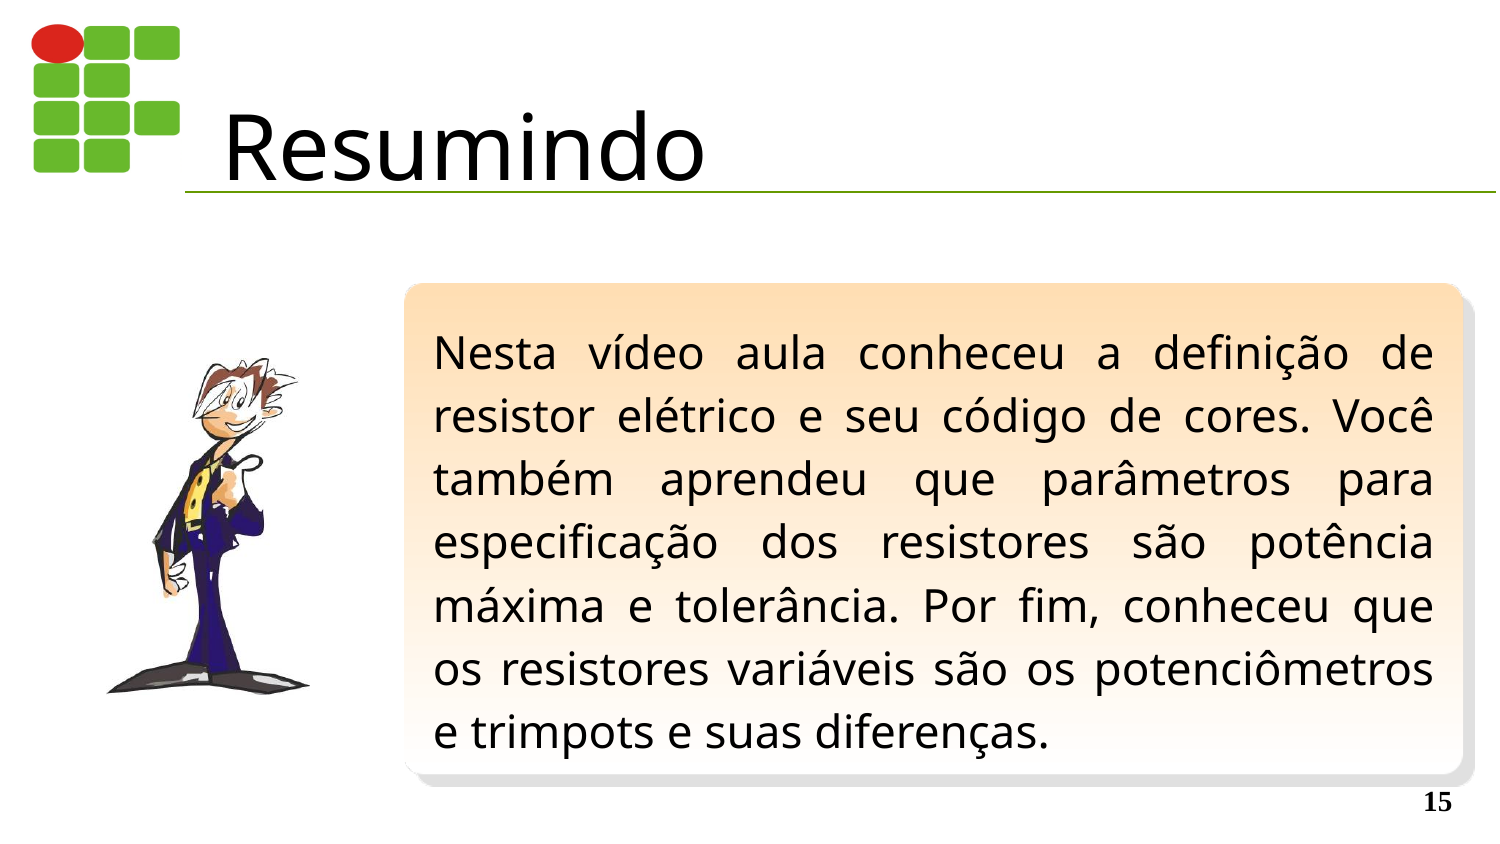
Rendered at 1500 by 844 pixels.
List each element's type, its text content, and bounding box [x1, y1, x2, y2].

text_box ‹#› [1155, 795, 1468, 825]
picture [404, 283, 1476, 787]
picture [29, 23, 182, 174]
picture [106, 357, 310, 695]
title Resumindo [206, 26, 1468, 207]
